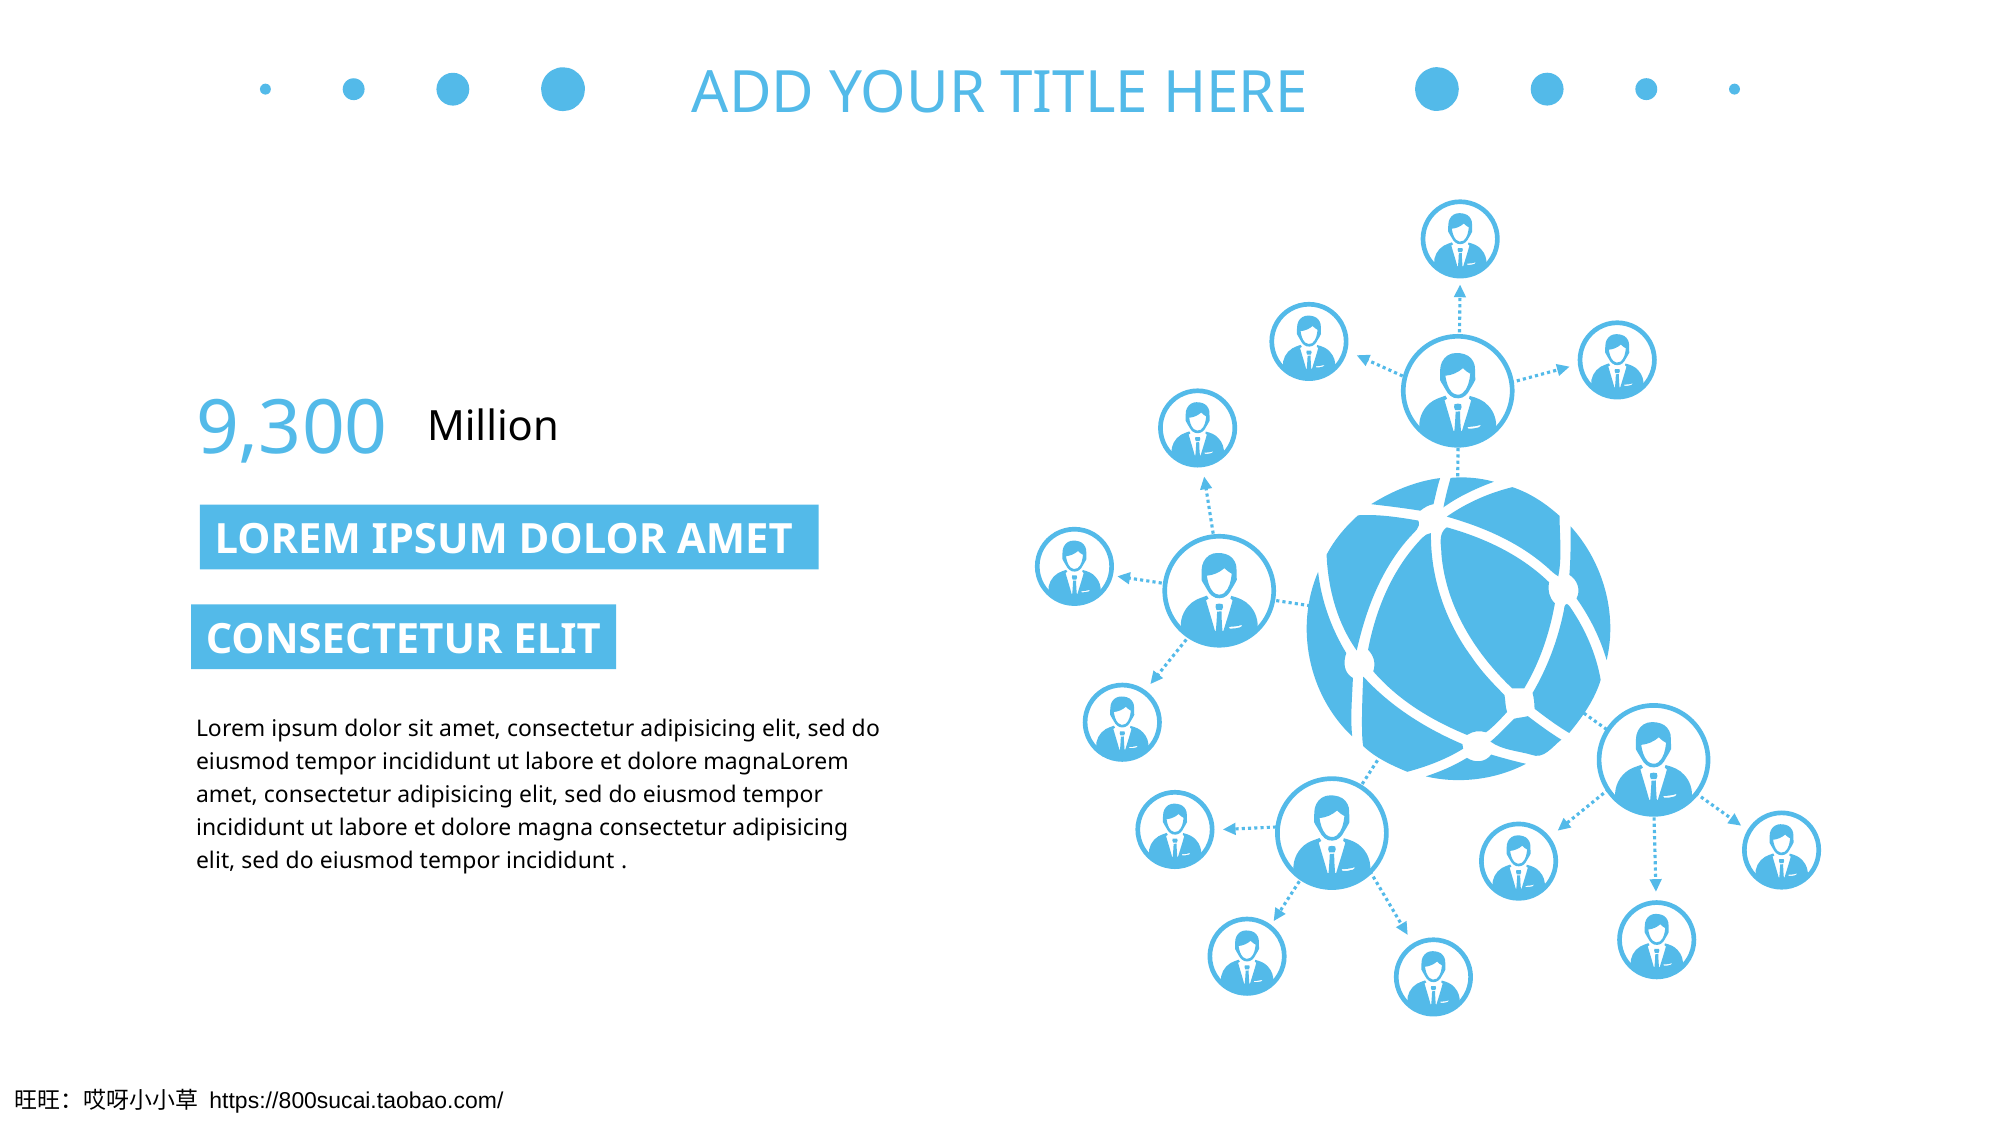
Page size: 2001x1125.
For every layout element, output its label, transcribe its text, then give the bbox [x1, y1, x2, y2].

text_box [1583, 713, 1742, 826]
text_box [1615, 363, 1644, 386]
text_box [1222, 641, 1243, 647]
text_box [1446, 487, 1561, 577]
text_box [1273, 755, 1381, 849]
text_box [1418, 1012, 1449, 1016]
text_box [1480, 822, 1557, 887]
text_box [1292, 794, 1372, 884]
text_box [1532, 603, 1601, 733]
text_box [1421, 200, 1499, 265]
text_box Million [409, 391, 576, 456]
text_box [1589, 386, 1646, 399]
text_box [1418, 352, 1497, 441]
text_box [1204, 476, 1224, 552]
text_box [435, 71, 471, 107]
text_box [1754, 823, 1809, 885]
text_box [1220, 930, 1274, 991]
text_box [1443, 477, 1494, 508]
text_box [1117, 576, 1179, 606]
text_box [1605, 334, 1630, 366]
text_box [1433, 212, 1488, 274]
text_box [1413, 66, 1460, 113]
text_box 旺旺：哎呀小小草 https://800sucai.taobao.com/ [0, 1077, 800, 1120]
text_box [1201, 431, 1224, 454]
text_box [1223, 825, 1292, 830]
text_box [1357, 849, 1408, 935]
text_box [1591, 363, 1614, 386]
text_box [1578, 321, 1656, 386]
text_box [1743, 811, 1820, 876]
text_box [1461, 335, 1508, 366]
text_box [1445, 274, 1476, 278]
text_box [1457, 441, 1461, 477]
text_box [1171, 431, 1200, 454]
text_box [1634, 77, 1659, 102]
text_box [1150, 595, 1222, 684]
text_box [1502, 896, 1535, 900]
text_box [1165, 537, 1204, 576]
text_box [1282, 315, 1336, 376]
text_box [1095, 696, 1150, 757]
text_box [1106, 757, 1139, 761]
text_box [1440, 527, 1555, 689]
text_box CONSECTETUR ELIT [191, 604, 617, 670]
text_box [1415, 335, 1457, 355]
text_box [1208, 917, 1286, 983]
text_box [1557, 757, 1648, 831]
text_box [1497, 366, 1570, 391]
text_box [1270, 303, 1348, 368]
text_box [1491, 834, 1546, 896]
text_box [1047, 540, 1102, 601]
text_box 9,300 [181, 371, 467, 476]
text_box [1036, 528, 1113, 592]
text_box [1497, 391, 1514, 429]
text_box [1425, 754, 1526, 781]
text_box [1159, 389, 1236, 454]
text_box Lorem ipsum dolor sit amet, consectetur adipisicing elit, sed do eiusmod tempor incididunt ut labore et dolore magnaLorem amet, consectetur adipisicing elit, sed do eiusmod tempor incididunt ut labore et dolore magna consectetur adipisicing elit, sed do eiusmod tempor incididunt . [181, 700, 909, 904]
text_box [1569, 526, 1611, 661]
text_box [1639, 974, 1674, 979]
text_box [1259, 606, 1273, 630]
text_box [1361, 676, 1464, 772]
text_box LOREM IPSUM DOLOR AMET [199, 504, 819, 570]
text_box [1057, 601, 1092, 605]
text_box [1259, 576, 1311, 606]
text_box [1727, 82, 1742, 96]
text_box [1490, 716, 1562, 756]
text_box [1292, 376, 1326, 380]
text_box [1356, 355, 1418, 389]
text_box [1629, 913, 1684, 974]
text_box [1371, 478, 1441, 511]
text_box [1224, 535, 1273, 576]
text_box [1084, 684, 1161, 748]
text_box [1148, 803, 1202, 864]
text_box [1273, 830, 1357, 921]
text_box [1381, 807, 1388, 849]
text_box ADD YOUR TITLE HERE [677, 46, 1323, 132]
text_box [1158, 864, 1192, 868]
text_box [1406, 950, 1461, 1012]
text_box [1623, 704, 1684, 713]
text_box [1461, 441, 1482, 447]
text_box [1326, 515, 1419, 651]
text_box [341, 77, 366, 102]
text_box [1433, 441, 1457, 447]
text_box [1614, 721, 1693, 811]
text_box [1179, 552, 1259, 641]
text_box [1169, 454, 1226, 467]
text_box [1618, 901, 1695, 966]
text_box [1766, 885, 1798, 889]
text_box [1231, 991, 1264, 995]
text_box [1368, 533, 1508, 735]
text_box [1652, 811, 1656, 892]
text_box [540, 66, 586, 113]
text_box [1529, 71, 1565, 107]
text_box [1402, 389, 1418, 430]
text_box [1136, 791, 1214, 856]
text_box [1185, 402, 1210, 434]
text_box [1306, 571, 1353, 737]
text_box [258, 82, 272, 96]
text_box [1457, 284, 1461, 352]
text_box [1395, 938, 1472, 1003]
